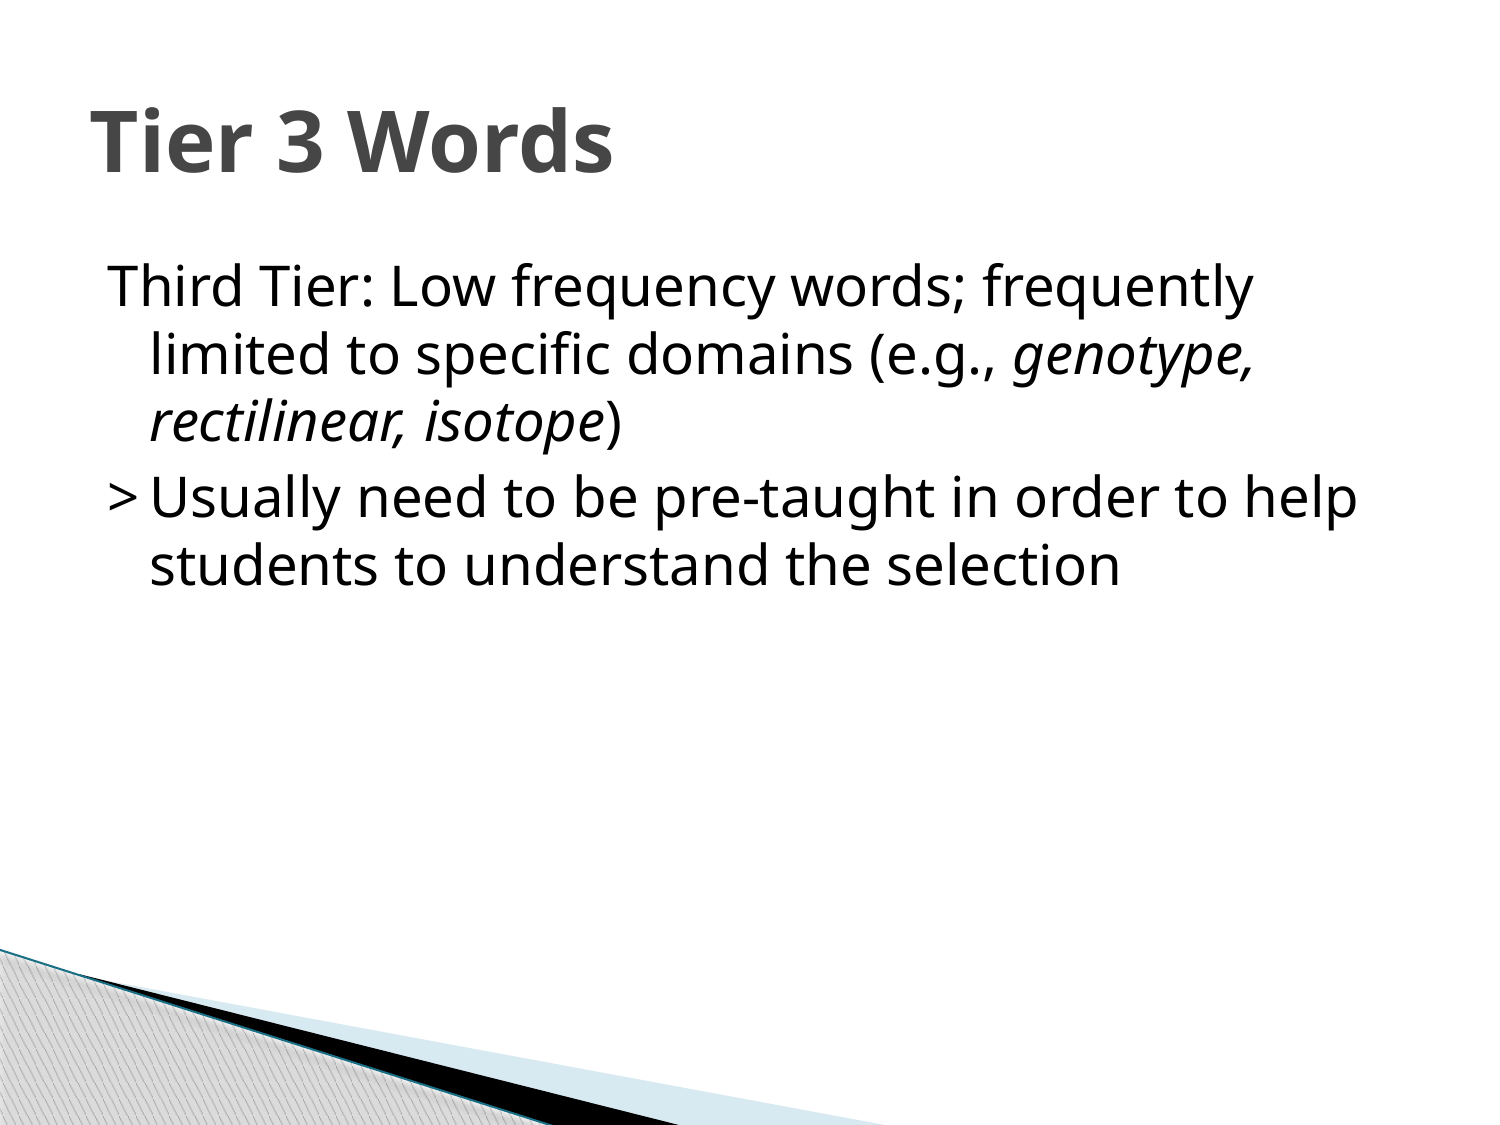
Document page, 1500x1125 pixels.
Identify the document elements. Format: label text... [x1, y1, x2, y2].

title Tier 3 Words [75, 45, 1425, 233]
list Third Tier: Low frequency words; frequently limited to specific domains (e.g., genotype, rectilinear, isotope) > Usually need to be pre-taught in order to help students to understand the selection [75, 243, 1425, 986]
